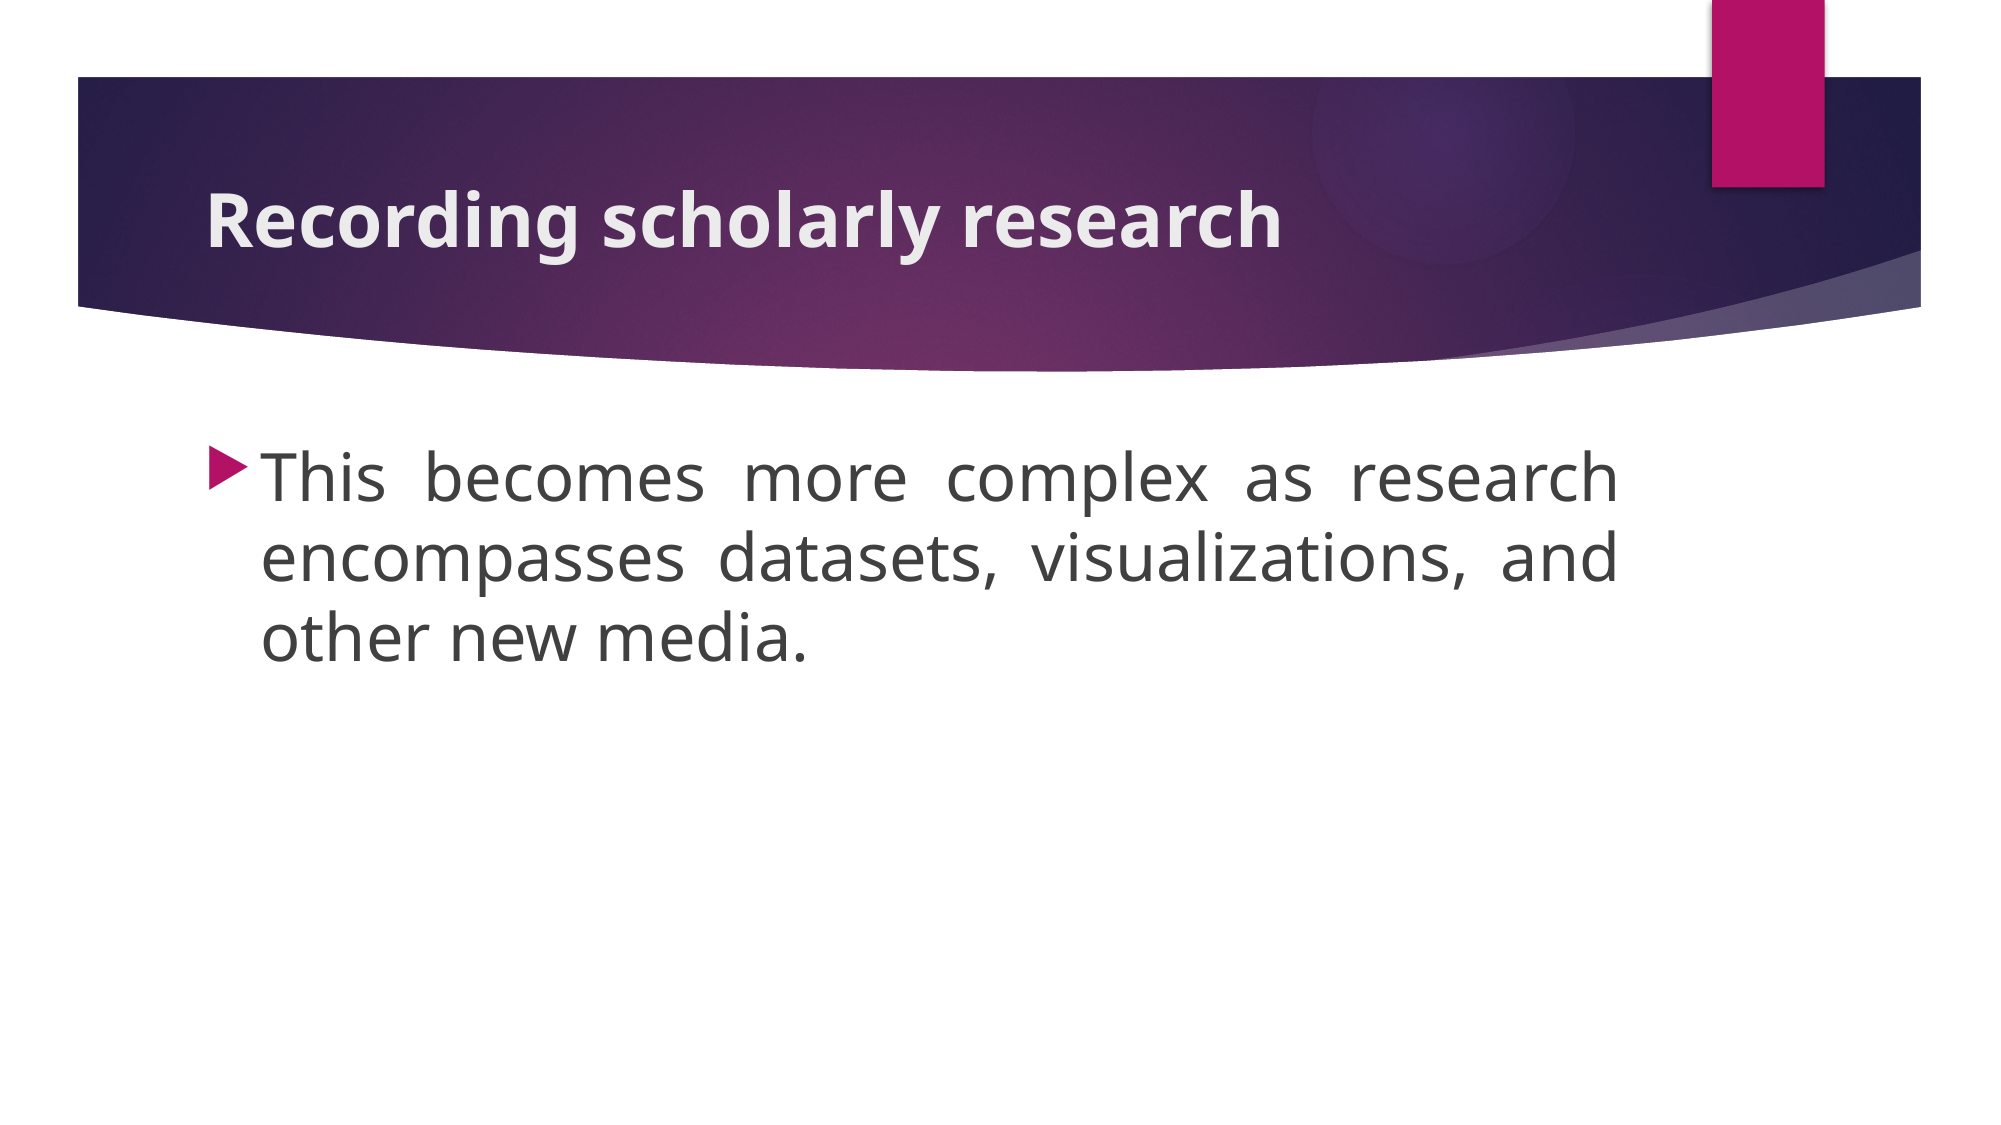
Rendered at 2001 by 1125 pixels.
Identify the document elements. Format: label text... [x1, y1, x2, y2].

title Recording scholarly research [189, 159, 1627, 276]
list This becomes more complex as research encompasses datasets, visualizations, and other new media. [189, 427, 1638, 988]
